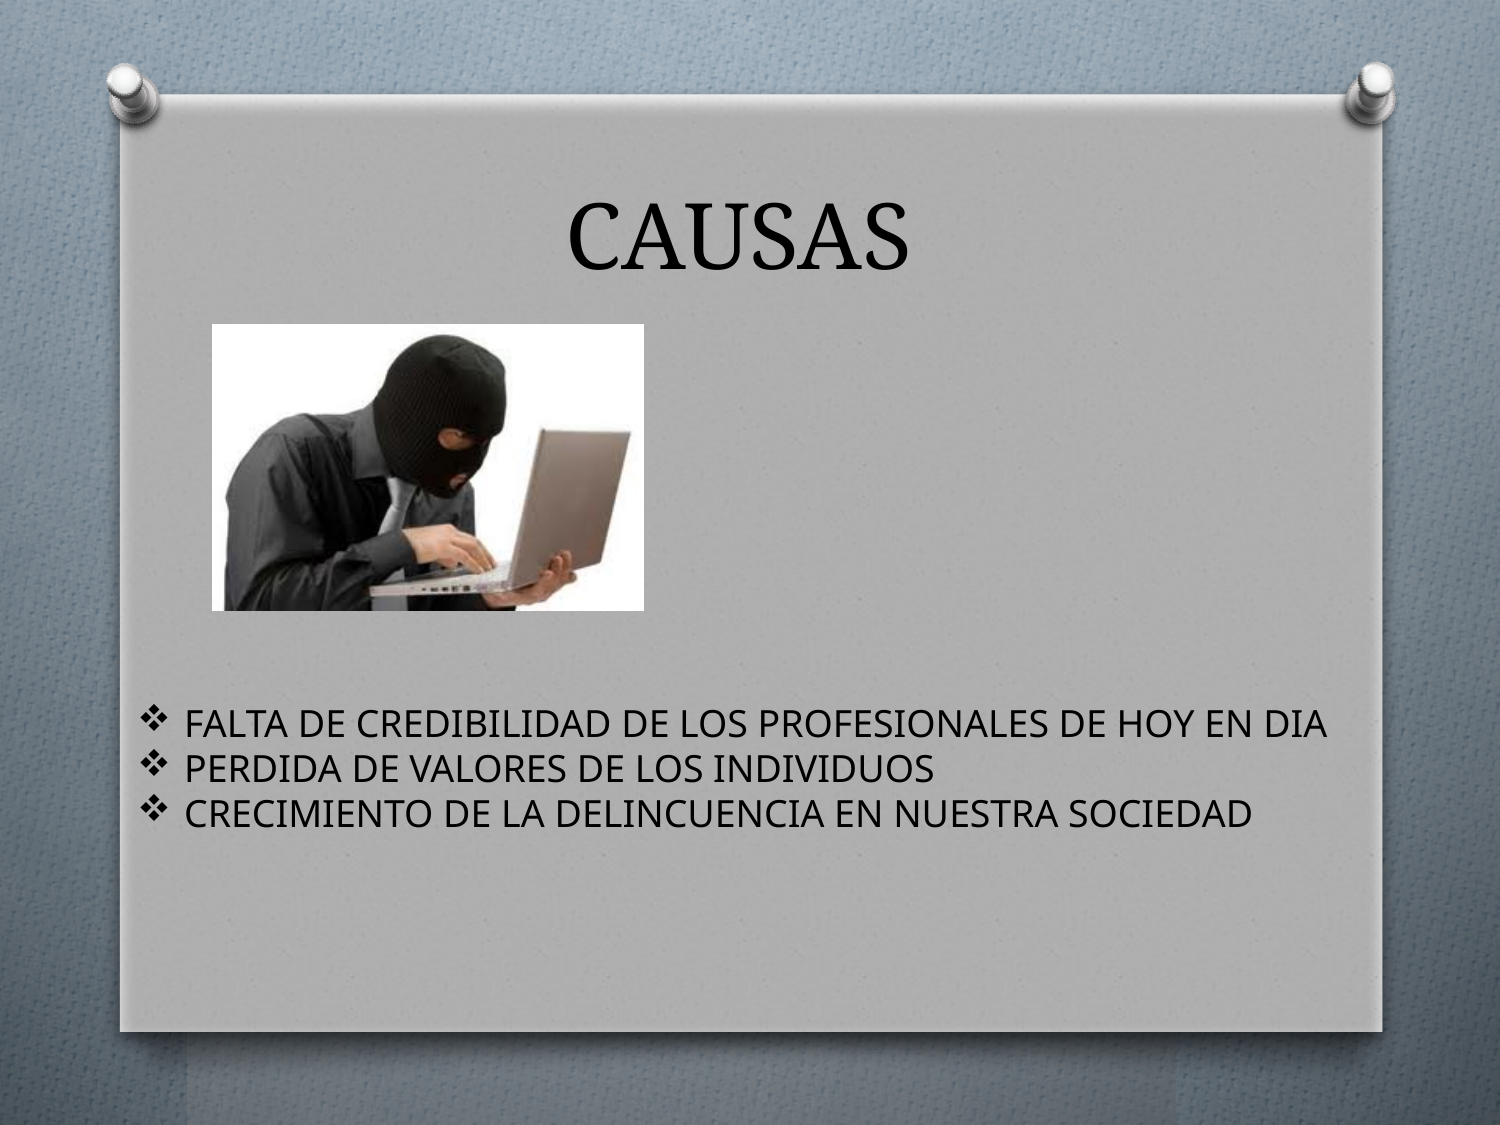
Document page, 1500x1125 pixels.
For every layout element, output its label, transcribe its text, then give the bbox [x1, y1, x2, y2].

text_box FALTA DE CREDIBILIDAD DE LOS PROFESIONALES DE HOY EN DIA PERDIDA DE VALORES DE LOS INDIVIDUOS CRECIMIENTO DE LA DELINCUENCIA EN NUESTRA SOCIEDAD [122, 692, 1344, 843]
title CAUSAS [179, 134, 1323, 332]
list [212, 324, 644, 612]
picture [1317, 35, 1439, 156]
picture [75, 29, 198, 153]
